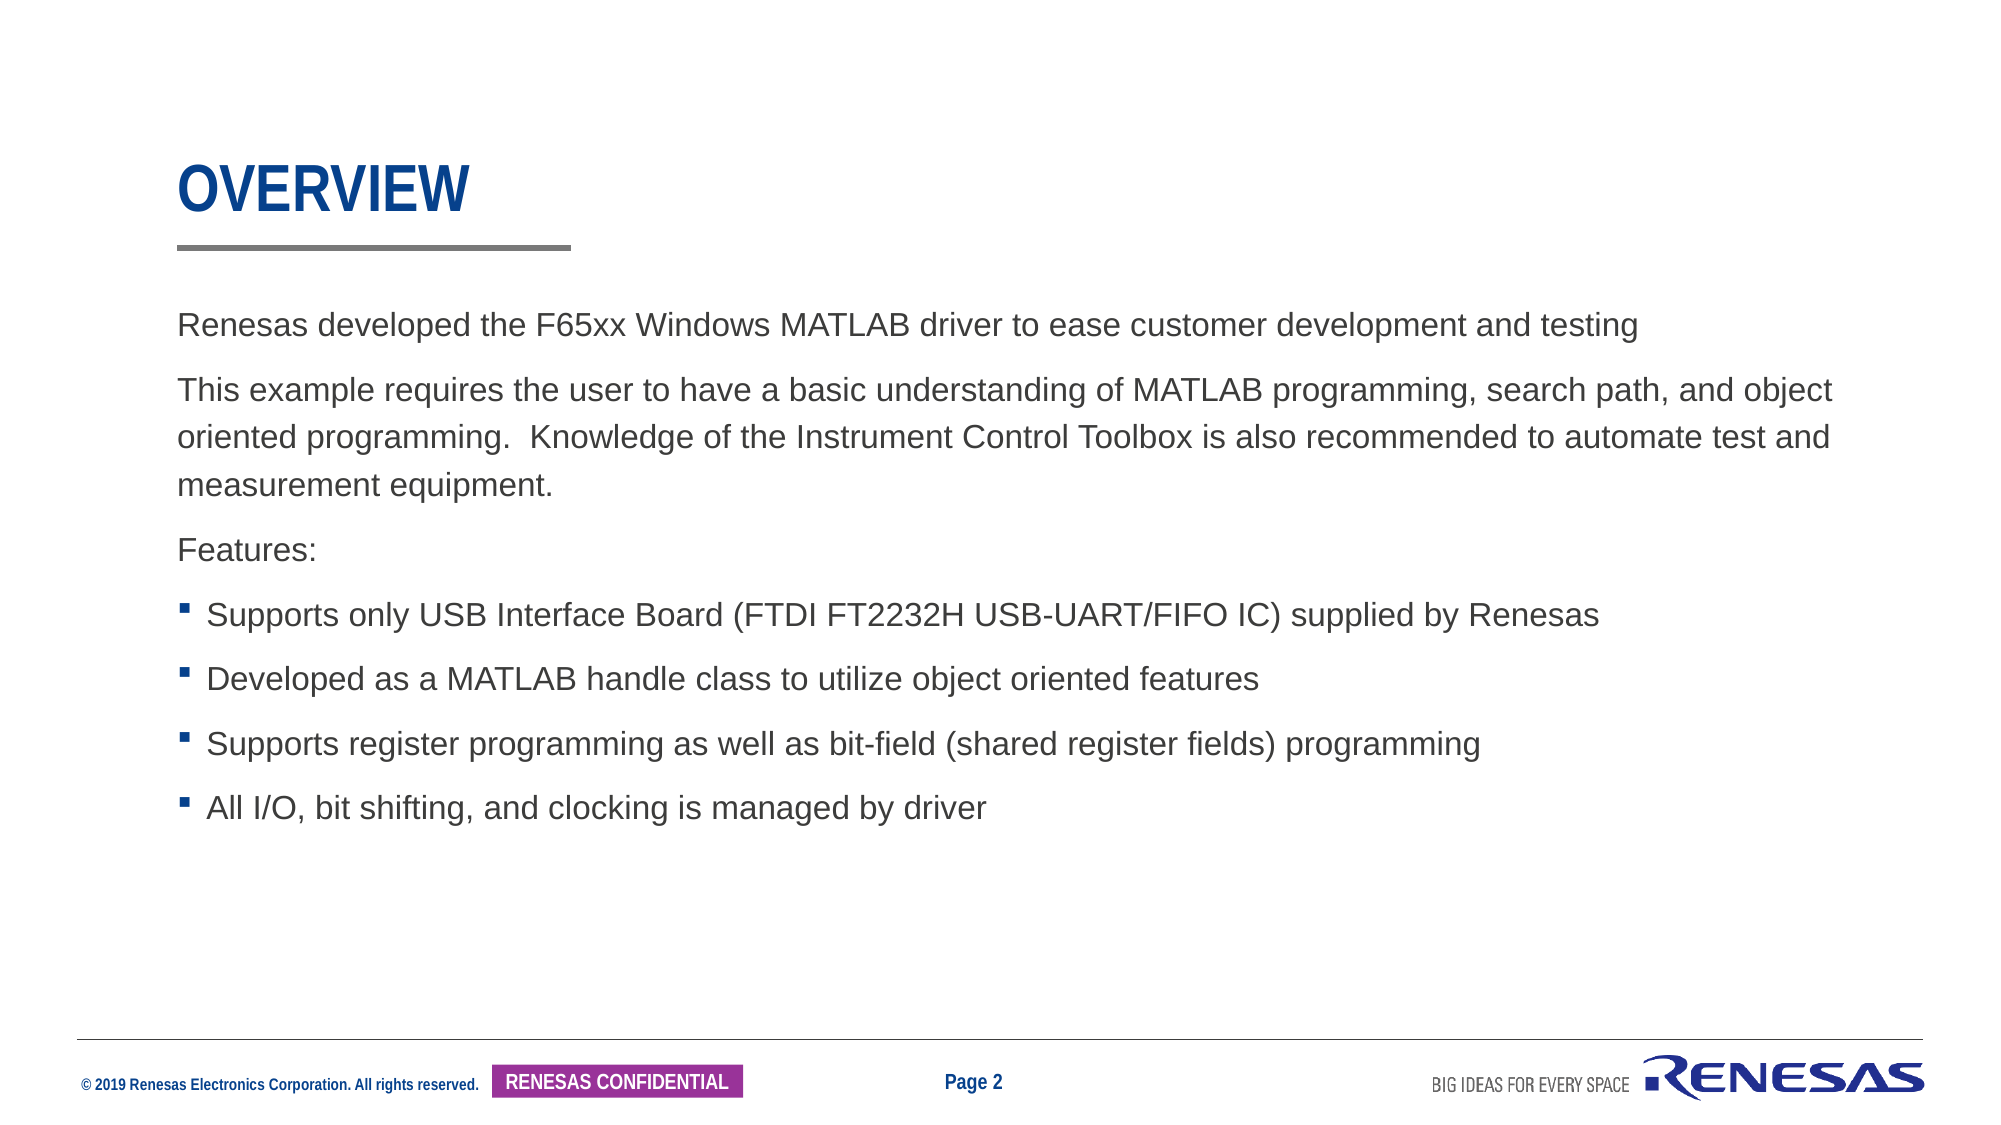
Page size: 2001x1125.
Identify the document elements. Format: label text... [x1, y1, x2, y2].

slide_number Page 2 [944, 1067, 1056, 1095]
title overview [177, 151, 1654, 227]
picture [1425, 1049, 1933, 1106]
list Renesas developed the F65xx Windows MATLAB driver to ease customer development and testing This example requires the user to have a basic understanding of MATLAB programming, search path, and object oriented programming. Knowledge of the Instrument Control Toolbox is also recommended to automate test and measurement equipment. Features: Supports only USB Interface Board (FTDI FT2232H USB-UART/FIFO IC) supplied by Renesas Developed as a MATLAB handle class to utilize object oriented features Supports register programming as well as bit-field (shared register fields) programming All I/O, bit shifting, and clocking is managed by driver [177, 295, 1881, 833]
